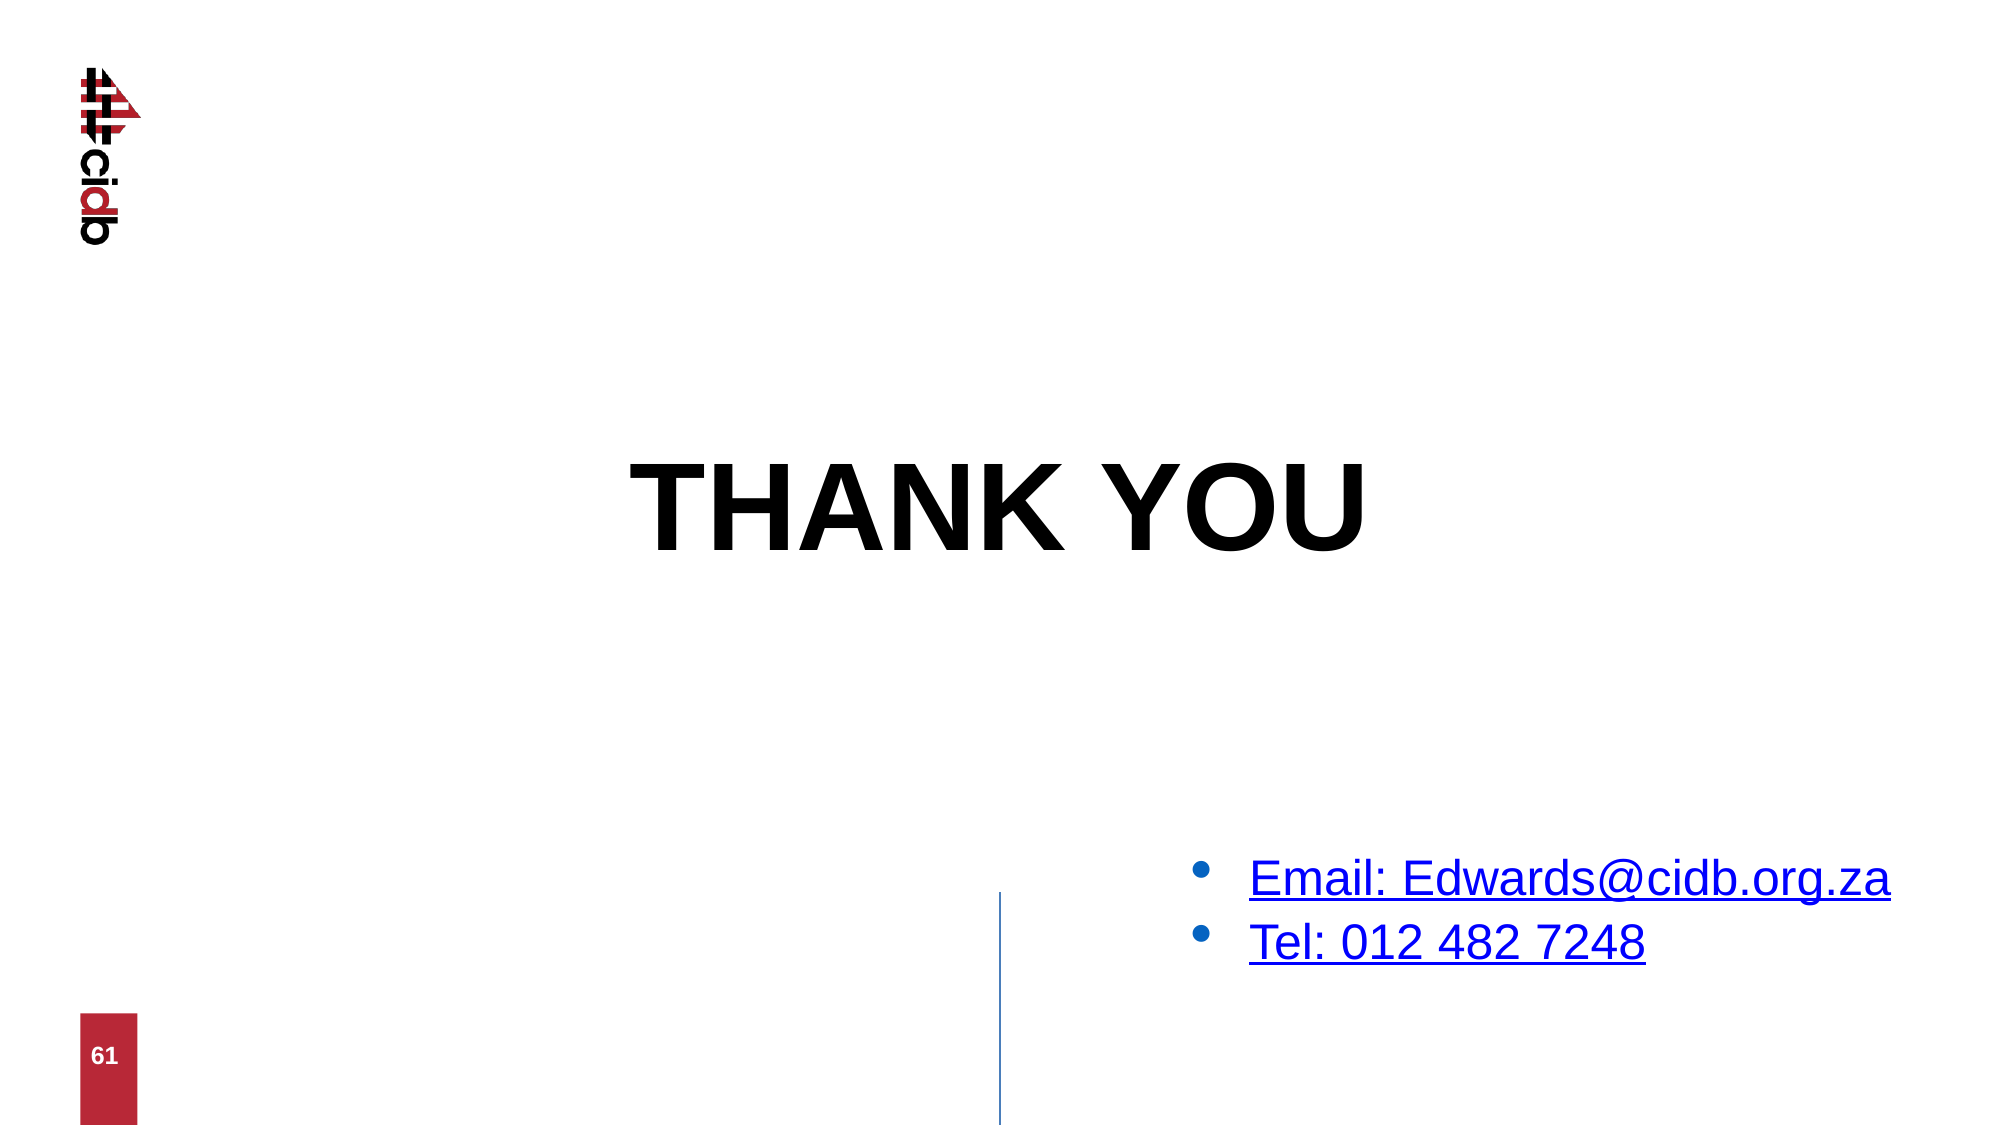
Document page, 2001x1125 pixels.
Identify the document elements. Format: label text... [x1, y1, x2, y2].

text_box Email: Edwards@cidb.org.za Tel: 012 482 7248 [1192, 841, 2000, 1018]
slide_number 61 [90, 1039, 128, 1069]
title THANK YOU [625, 425, 1375, 562]
picture [70, 60, 148, 253]
